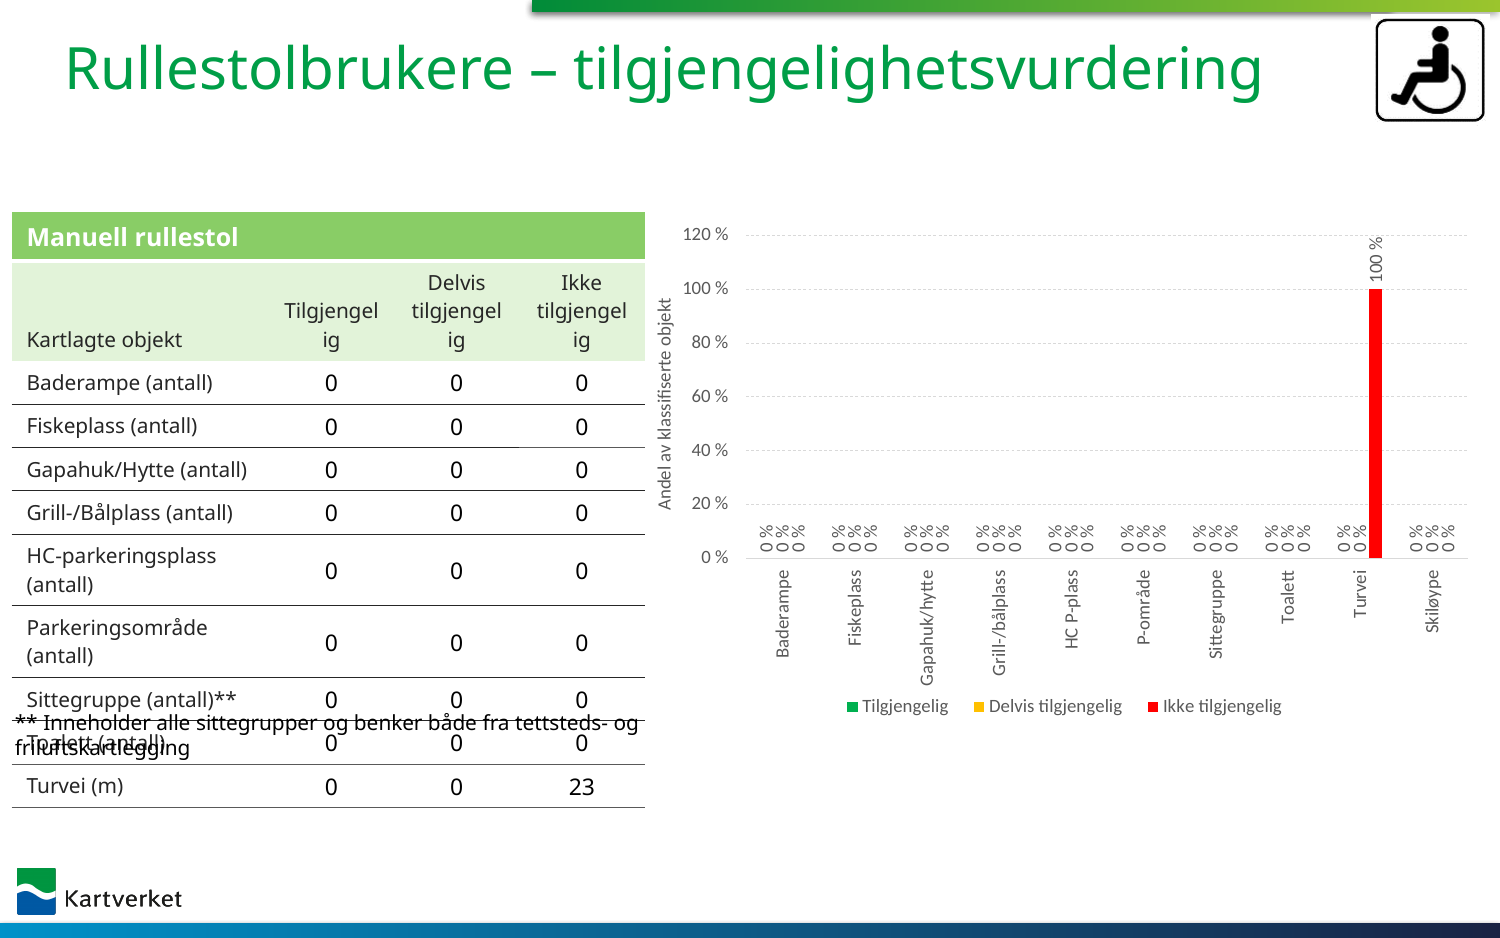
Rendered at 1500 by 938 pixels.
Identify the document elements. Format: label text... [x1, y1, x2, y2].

table_cell HC-parkeringsplass (antall) [12, 535, 269, 605]
table_cell 0 [394, 491, 519, 534]
table_cell 0 [519, 491, 638, 534]
text_box ** Inneholder alle sittegrupper og benker både fra tettsteds- og friluftskartlegging [0, 702, 745, 768]
table_cell 0 [394, 606, 519, 677]
table_cell 0 [269, 678, 394, 702]
table_cell Kartlagte objekt [12, 263, 269, 361]
table_cell 0 [394, 535, 519, 605]
table_cell 0 [269, 491, 394, 534]
table_cell 0 [269, 361, 394, 404]
table_cell 0 [269, 448, 394, 490]
table_cell 0 [519, 405, 638, 447]
table_cell 23 [519, 768, 645, 807]
table_cell 0 [519, 535, 638, 605]
table_cell Ikke tilgjengelig [519, 263, 638, 361]
table_cell Gapahuk/Hytte (antall) [12, 448, 269, 490]
table_cell 0 [394, 361, 519, 404]
table_cell Baderampe (antall) [12, 361, 269, 404]
table_cell 0 [519, 606, 638, 677]
table_cell 0 [269, 405, 394, 447]
table_cell Turvei (m) [12, 768, 269, 807]
table_cell Fiskeplass (antall) [12, 405, 269, 447]
table_cell Tilgjengelig [269, 263, 394, 361]
picture [1371, 13, 1491, 127]
table_cell 0 [519, 678, 638, 702]
table_cell 0 [269, 535, 394, 605]
table_cell 0 [394, 405, 519, 447]
table_cell Delvis tilgjengelig [394, 263, 519, 361]
table_cell 0 [394, 678, 519, 702]
table_cell 0 [394, 768, 519, 807]
table_cell Grill-/Bålplass (antall) [12, 491, 269, 534]
text_box Rullestolbrukere – tilgjengelighetsvurdering [49, 12, 1372, 109]
table_cell Sittegruppe (antall)** [12, 678, 269, 702]
table_cell 0 [519, 448, 638, 490]
table_header Manuell rullestol [12, 212, 645, 259]
table_cell 0 [394, 448, 519, 490]
table_cell Parkeringsområde (antall) [12, 606, 269, 677]
table_cell 0 [269, 768, 394, 807]
table_cell 0 [269, 606, 394, 677]
table_cell 0 [519, 361, 638, 404]
picture [643, 218, 1480, 728]
